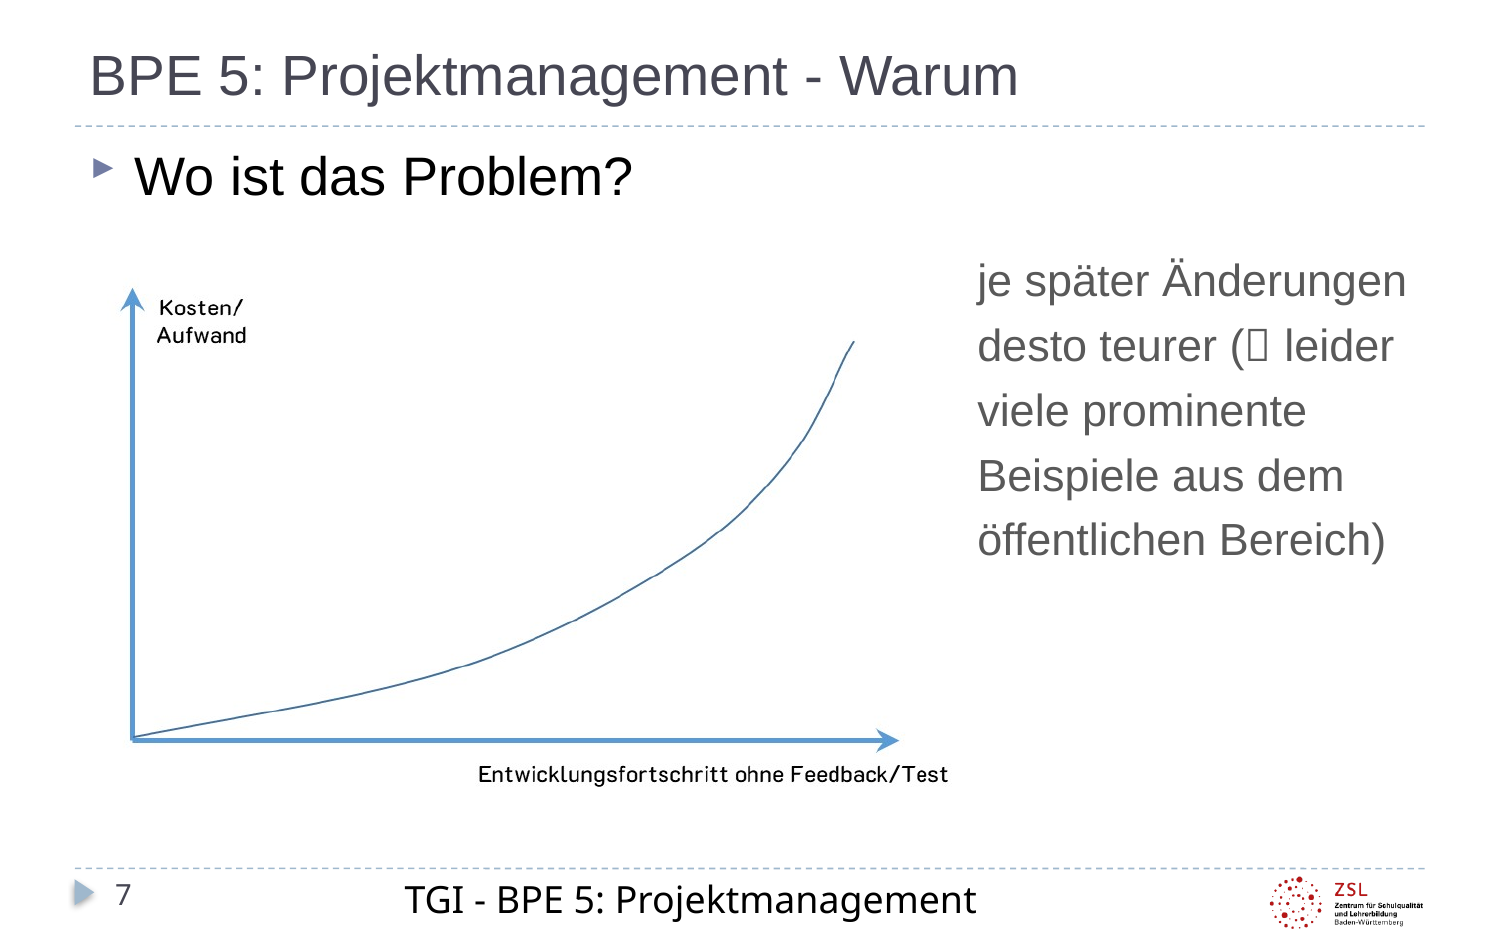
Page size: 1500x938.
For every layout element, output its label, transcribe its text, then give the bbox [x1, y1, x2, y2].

picture [106, 262, 963, 801]
list je später Änderungen desto teurer ( leider viele prominente Beispiele aus dem öffentlichen Bereich) [962, 245, 1425, 587]
slide_number 7 [100, 868, 336, 919]
picture [1269, 875, 1424, 930]
footer TGI - BPE 5: Projektmanagement [336, 868, 1046, 919]
title BPE 5: Projektmanagement - Warum [75, 31, 1425, 115]
text_box Wo ist das Problem? [75, 133, 1471, 245]
